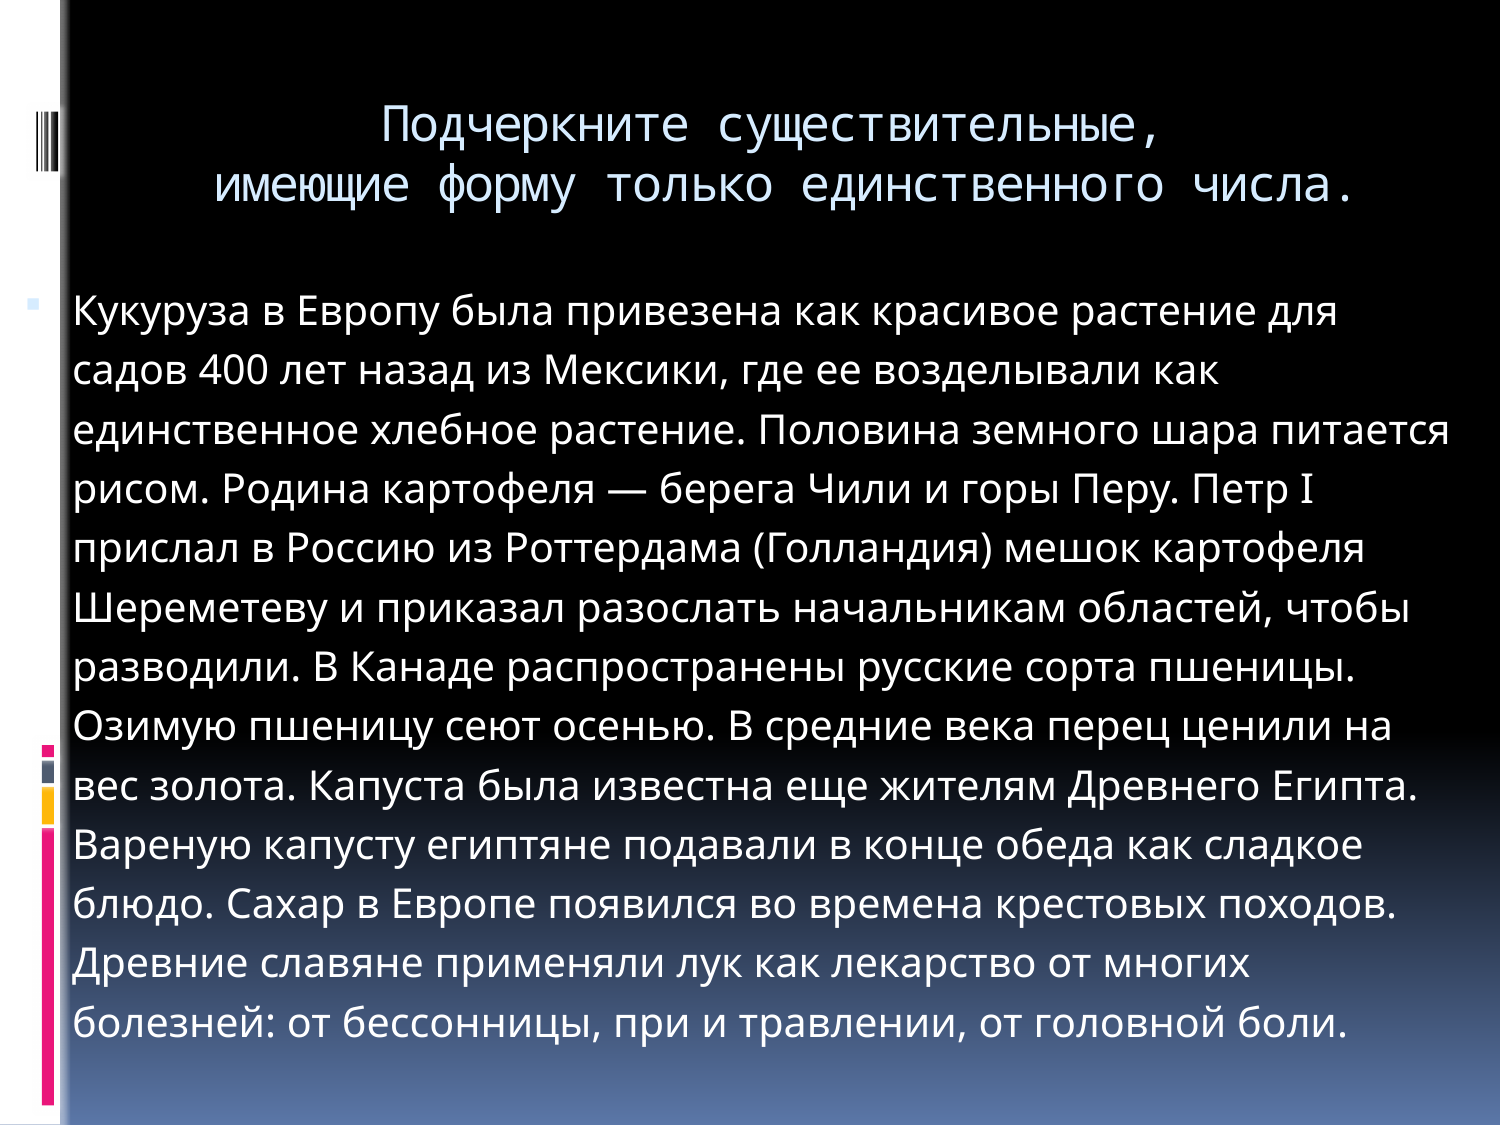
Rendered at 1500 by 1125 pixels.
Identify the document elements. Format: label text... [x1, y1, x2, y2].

title Подчеркните существительные, имеющие форму только единственного числа. [150, 83, 1425, 234]
list Кукуруза в Европу была привезена как красивое растение для садов 400 лет назад из Мексики, где ее возделывали как единственное хлебное растение. Половина земного шара питается рисом. Родина картофеля — берега Чили и горы Перу. Петр I прислал в Россию из Роттердама (Голландия) мешок картофеля Шереметеву и приказал разослать начальникам областей, чтобы разводили. В Канаде распространены русские сорта пшеницы. Озимую пшеницу сеют осенью. В средние века перец ценили на вес золота. Капуста была известна еще жителям Древнего Египта. Вареную капусту египтяне подавали в конце обеда как сладкое блюдо. Сахар в Европе появился во времена крестовых походов. Древние славяне применяли лук как лекарство от многих болезней: от бессонницы, при и травлении, от головной боли. [0, 267, 1471, 1112]
